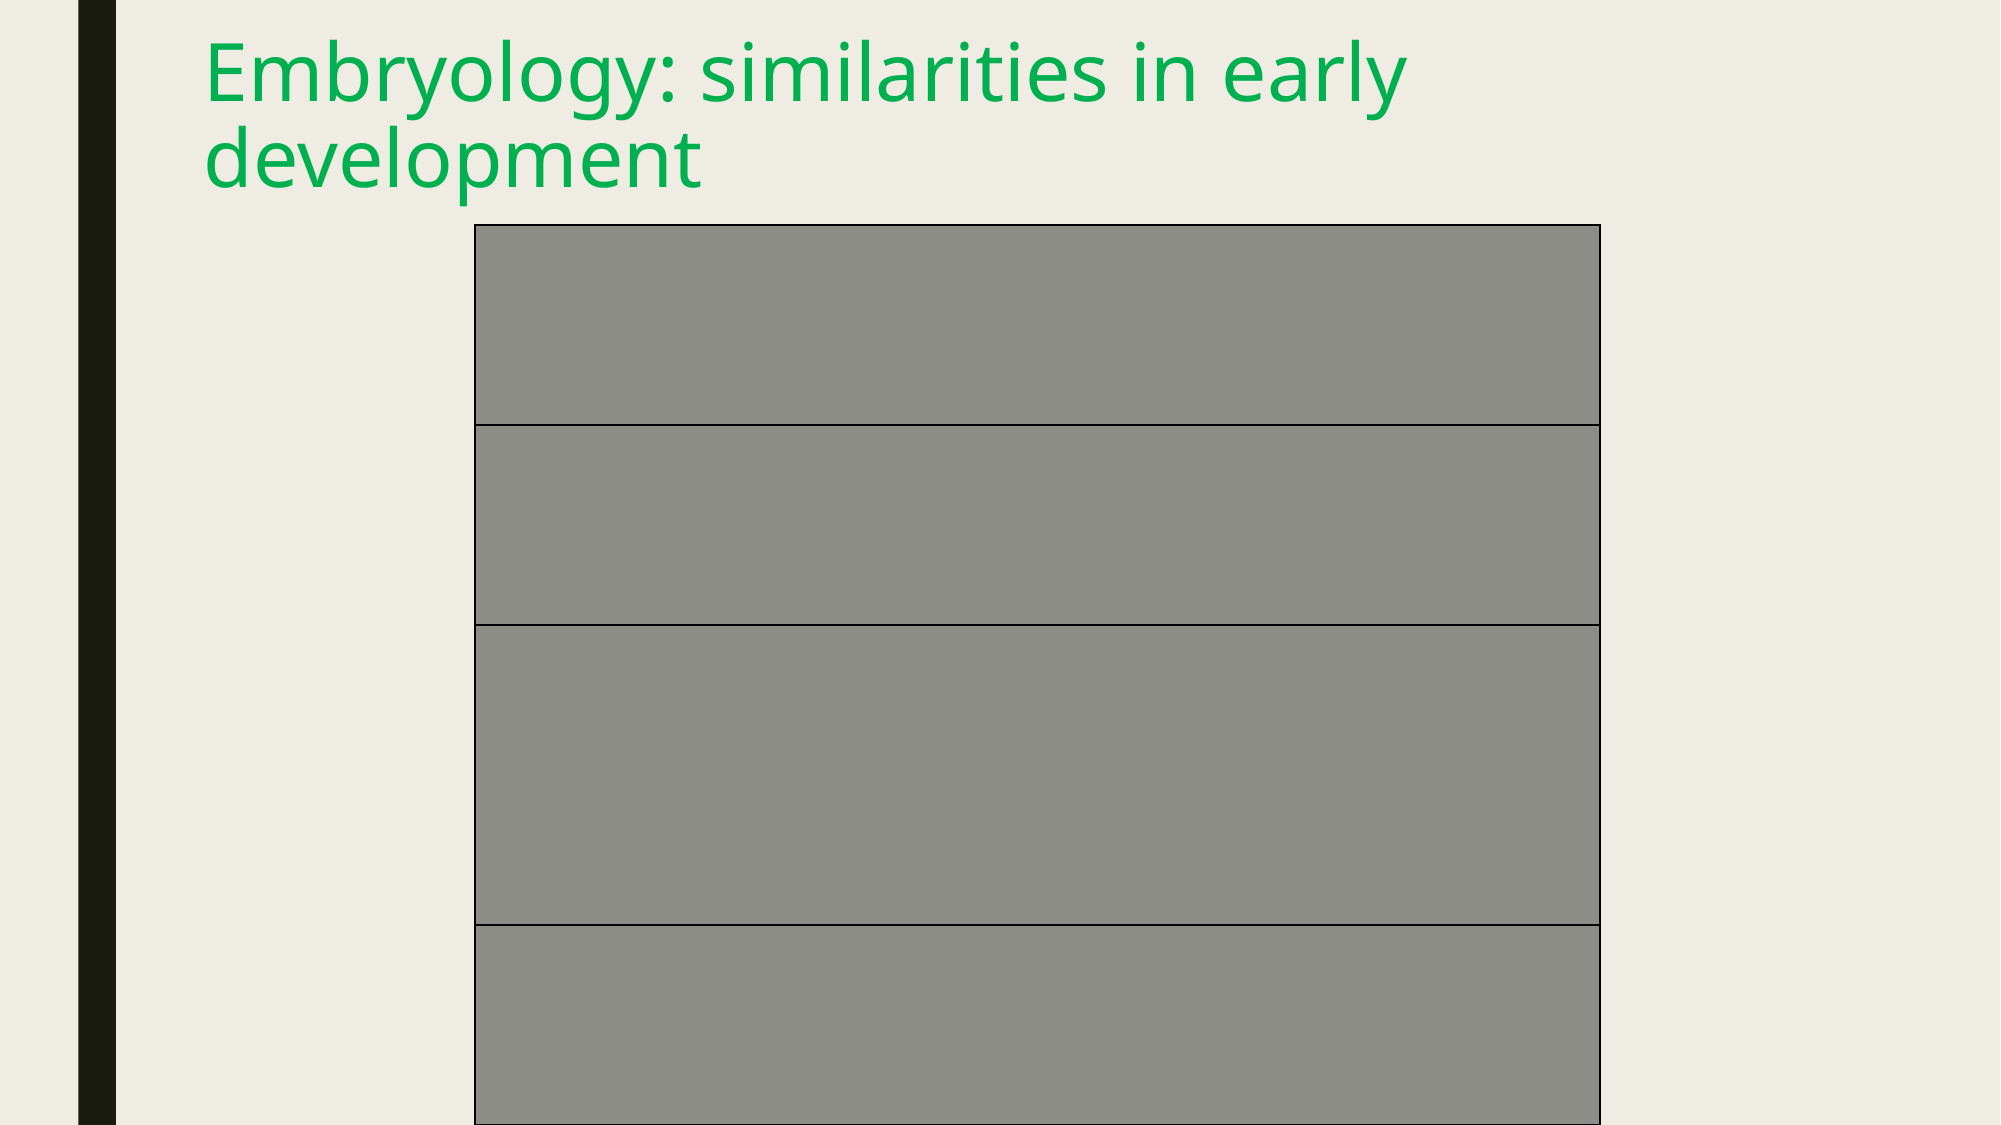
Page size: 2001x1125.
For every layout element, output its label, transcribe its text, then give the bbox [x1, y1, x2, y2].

picture [474, 227, 1601, 1125]
title Embryology: similarities in early development [188, 24, 1831, 213]
